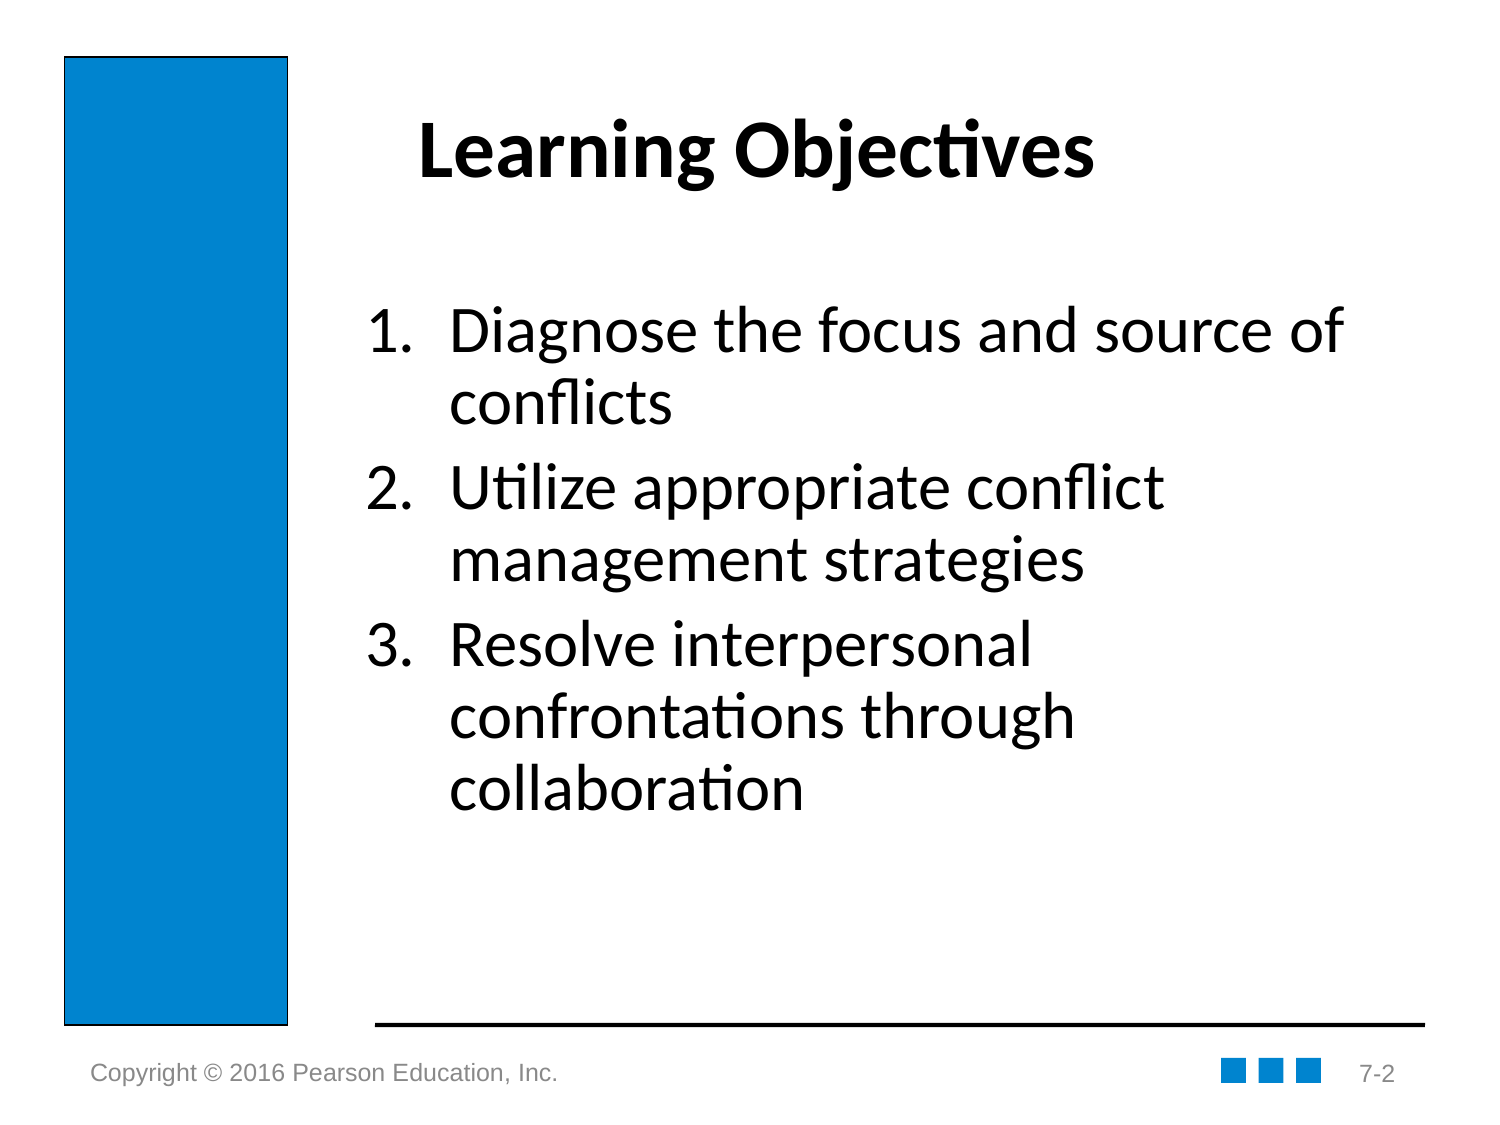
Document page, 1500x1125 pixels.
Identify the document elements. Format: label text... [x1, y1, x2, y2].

text_box 7-2 [1333, 1050, 1421, 1095]
text_box [1221, 1057, 1246, 1083]
text_box [1296, 1057, 1321, 1083]
text_box [1258, 1057, 1284, 1083]
text_box Learning Objectives [64, 50, 1450, 238]
list Diagnose the focus and source of conflicts Utilize appropriate conflict management strategies Resolve interpersonal confrontations through collaboration [350, 287, 1432, 856]
text_box [64, 238, 288, 1025]
text_box Copyright © 2016 Pearson Education, Inc. [75, 1055, 625, 1088]
